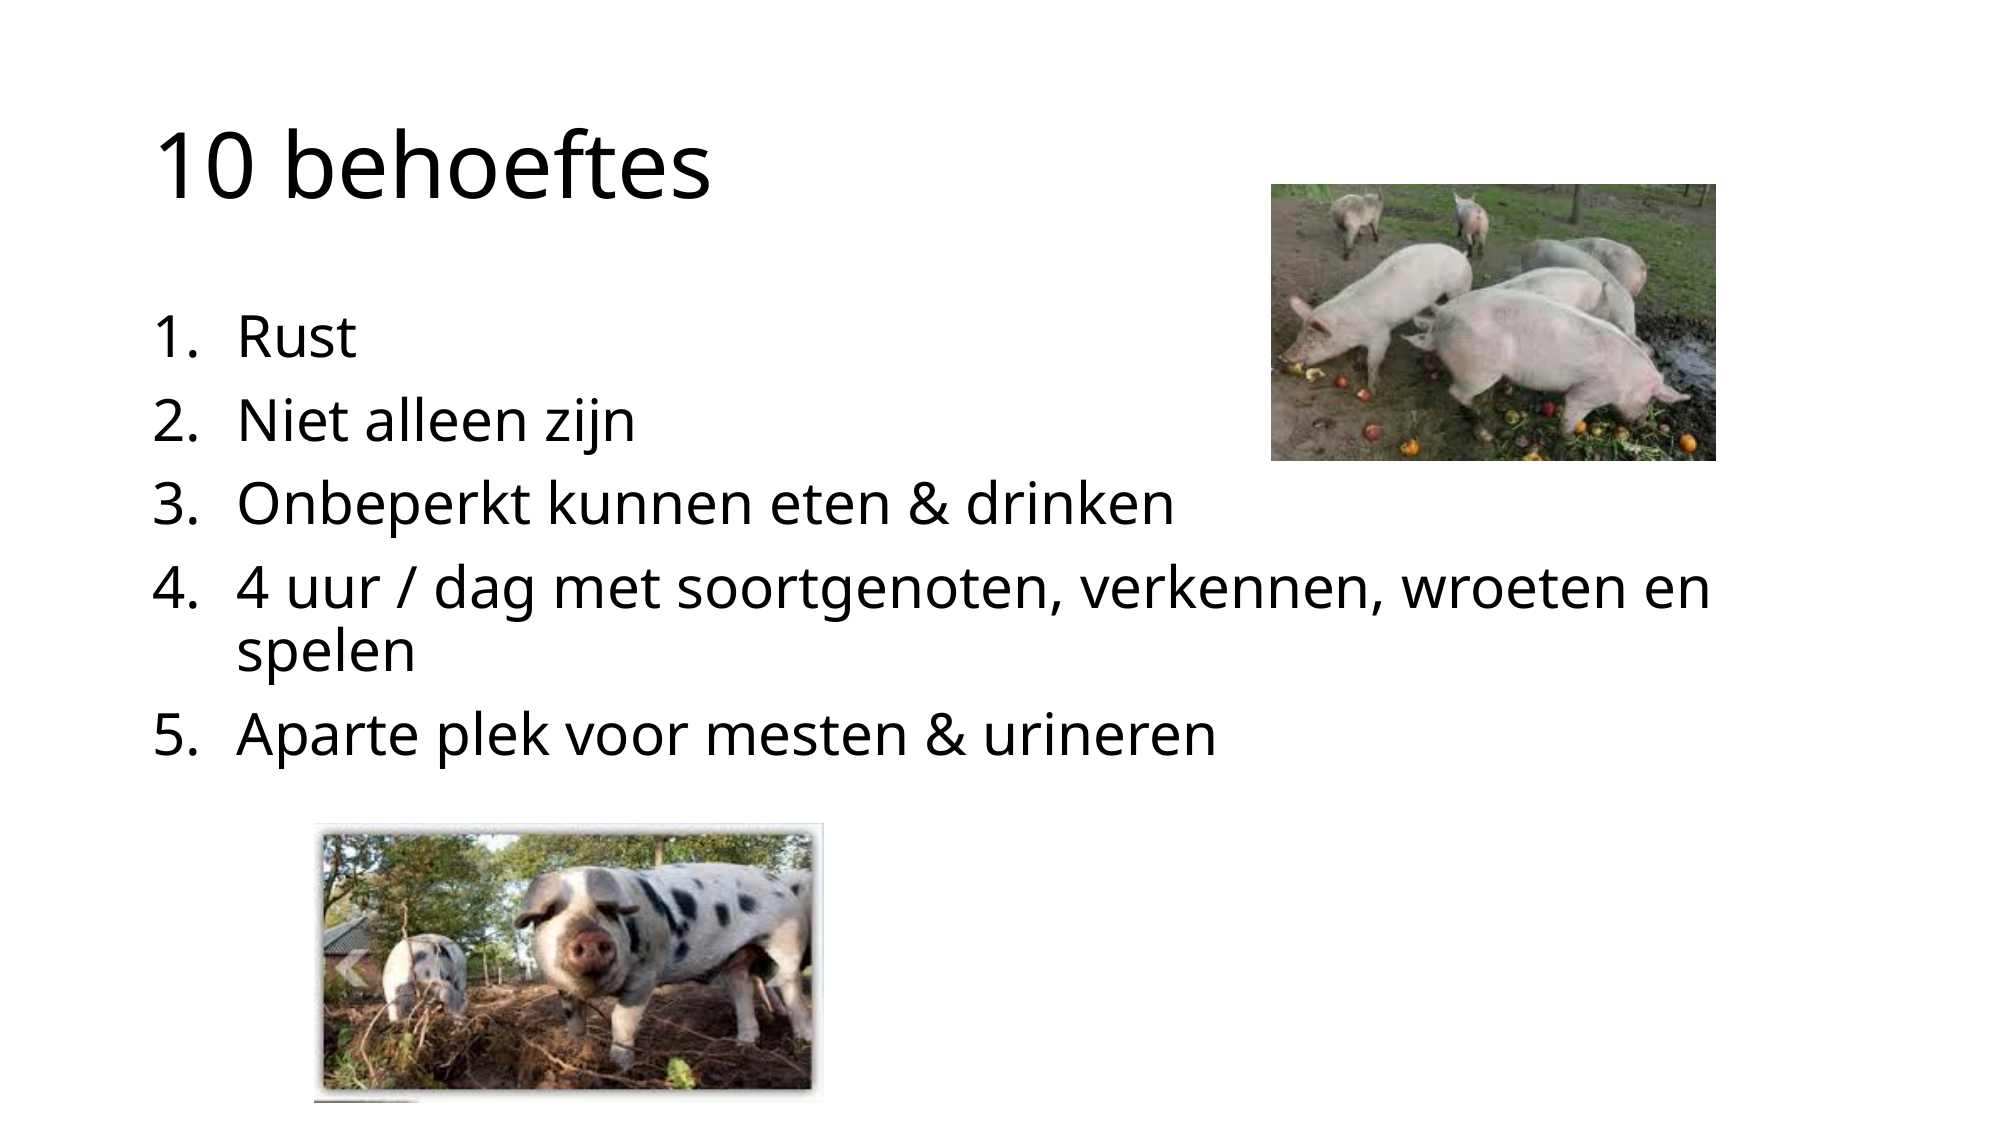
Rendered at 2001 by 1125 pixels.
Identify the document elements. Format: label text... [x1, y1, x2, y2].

picture [1271, 184, 1716, 462]
title 10 behoeftes [137, 59, 1863, 278]
picture [314, 823, 824, 1103]
list Rust Niet alleen zijn Onbeperkt kunnen eten & drinken 4 uur / dag met soortgenoten, verkennen, wroeten en spelen Aparte plek voor mesten & urineren [137, 299, 1863, 1014]
